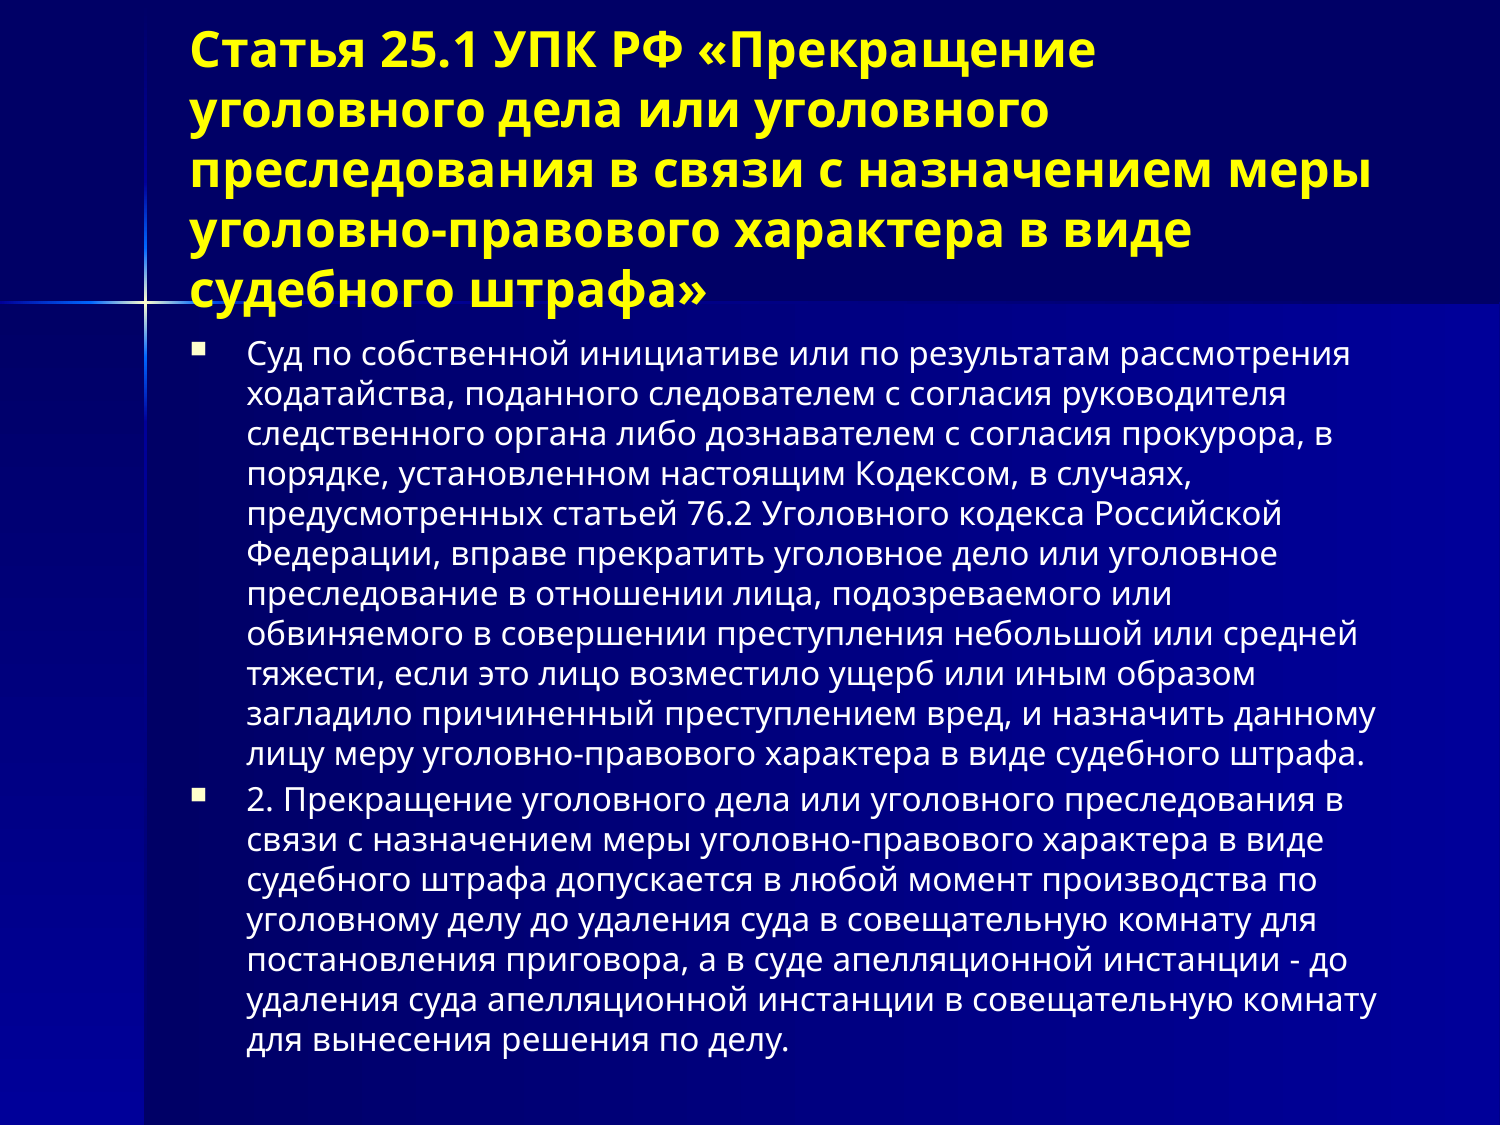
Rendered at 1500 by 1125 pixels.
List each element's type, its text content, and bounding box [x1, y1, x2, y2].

list Суд по собственной инициативе или по результатам рассмотрения ходатайства, поданного следователем с согласия руководителя следственного органа либо дознавателем с согласия прокурора, в порядке, установленном настоящим Кодексом, в случаях, предусмотренных статьей 76.2 Уголовного кодекса Российской Федерации, вправе прекратить уголовное дело или уголовное преследование в отношении лица, подозреваемого или обвиняемого в совершении преступления небольшой или средней тяжести, если это лицо возместило ущерб или иным образом загладило причиненный преступлением вред, и назначить данному лицу меру уголовно-правового характера в виде судебного штрафа. 2. Прекращение уголовного дела или уголовного преследования в связи с назначением меры уголовно-правового характера в виде судебного штрафа допускается в любой момент производства по уголовному делу до удаления суда в совещательную комнату для постановления приговора, а в суде апелляционной инстанции - до удаления суда апелляционной инстанции в совещательную комнату для вынесения решения по делу. [174, 324, 1413, 1000]
title Статья 25.1 УПК РФ «Прекращение уголовного дела или уголовного преследования в связи с назначением меры уголовно-правового характера в виде судебного штрафа» [174, 50, 1413, 285]
